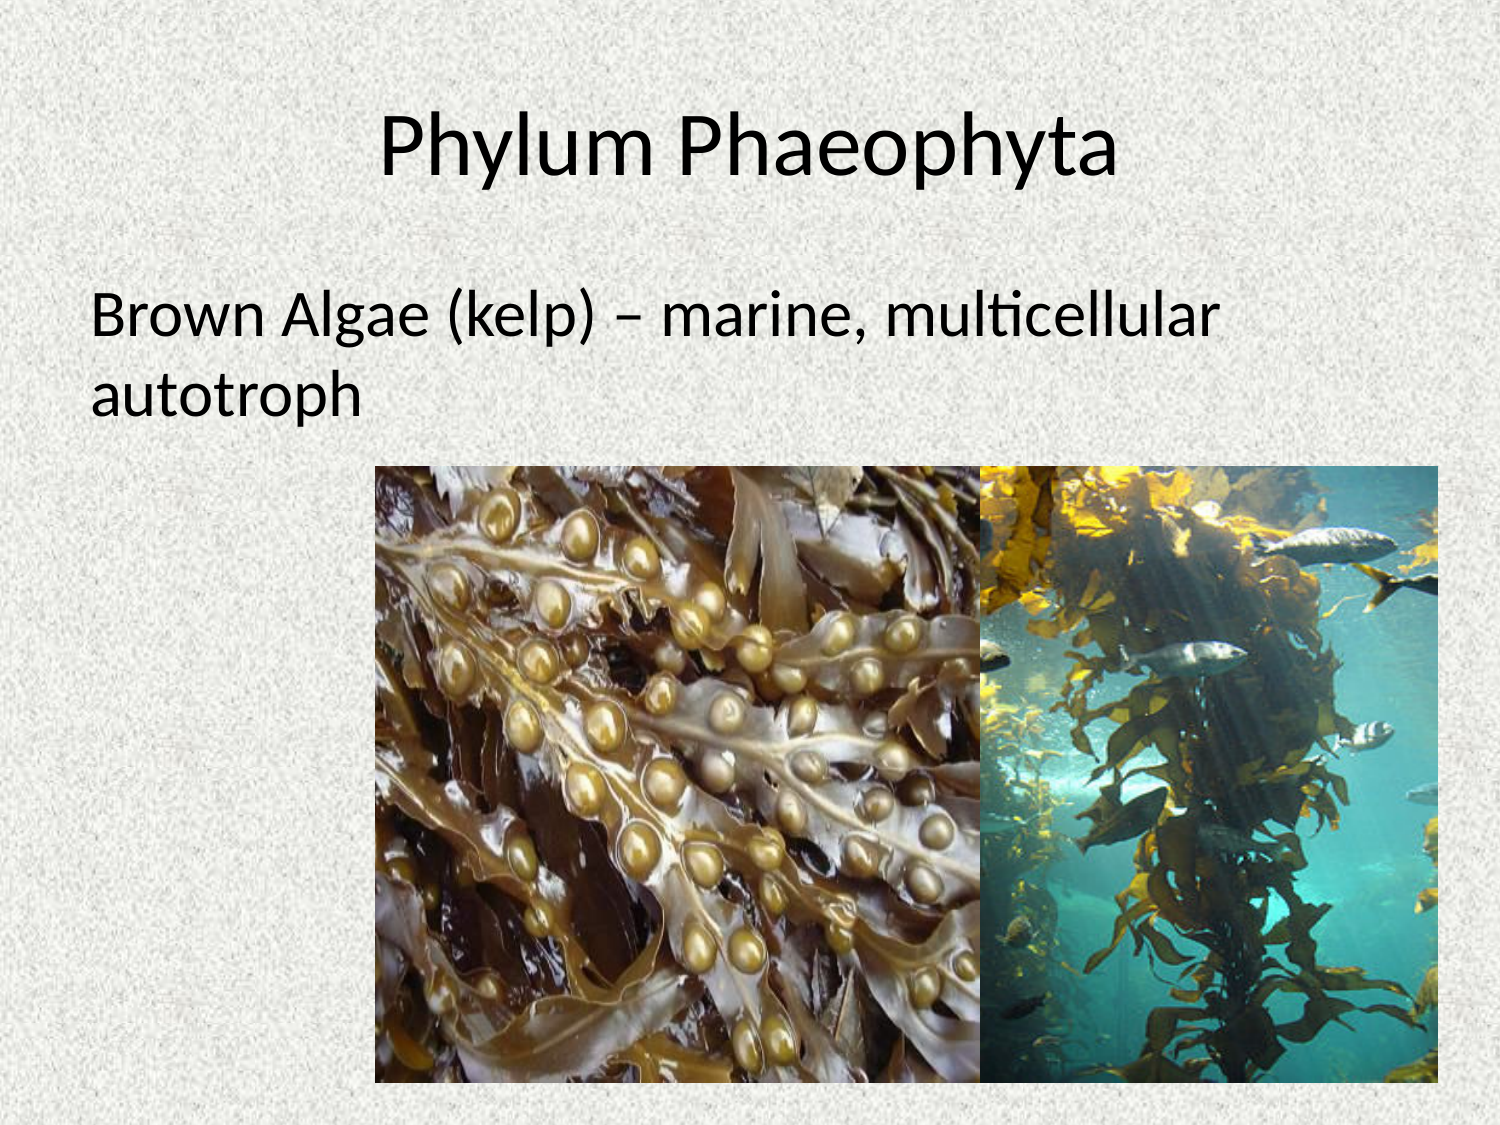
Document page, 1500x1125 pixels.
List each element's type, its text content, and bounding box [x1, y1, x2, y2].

list Brown Algae (kelp) – marine, multicellular autotroph [75, 262, 1425, 1005]
picture [0, 0, 1500, 1125]
title Phylum Phaeophyta [75, 45, 1425, 233]
